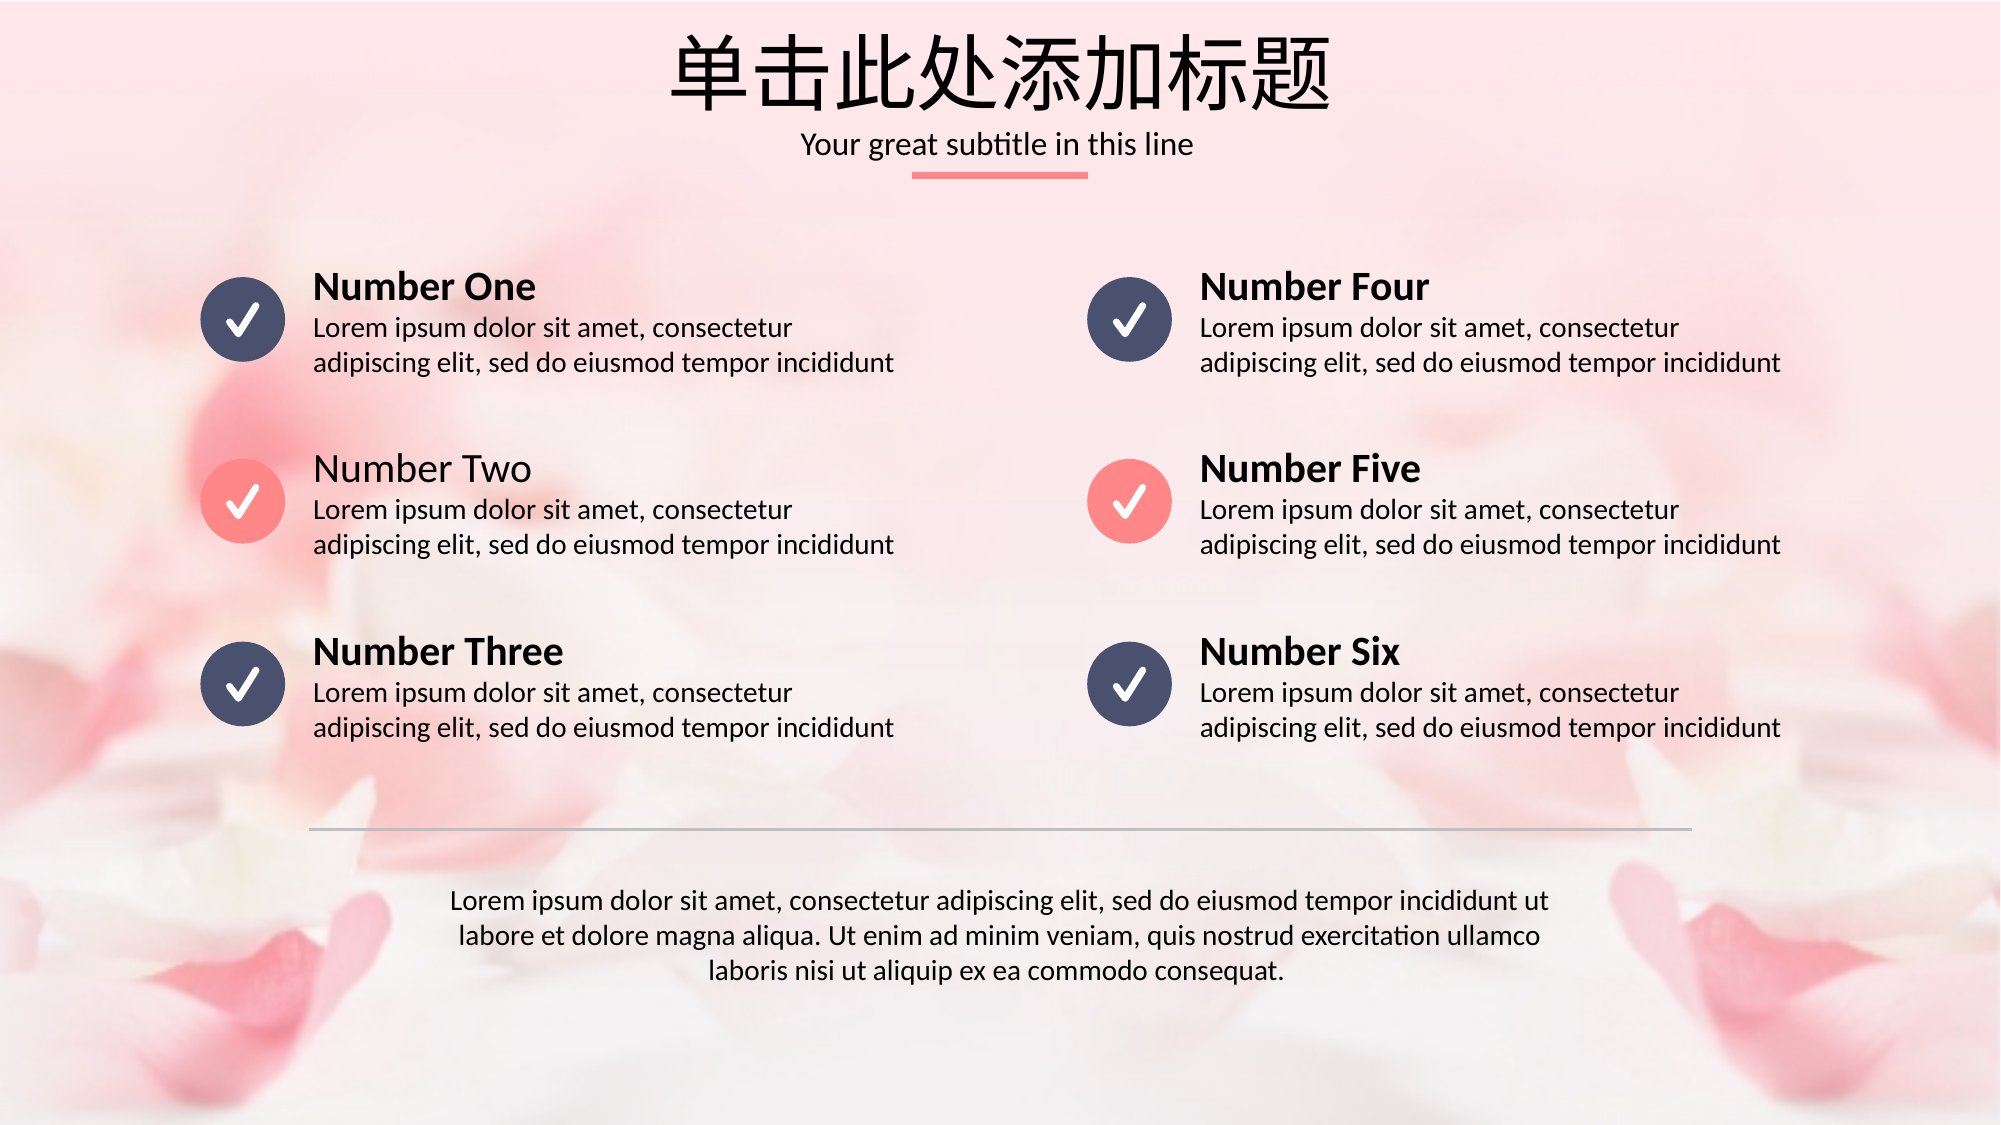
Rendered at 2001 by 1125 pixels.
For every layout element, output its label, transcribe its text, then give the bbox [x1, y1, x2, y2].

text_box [298, 433, 913, 569]
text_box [1185, 251, 1800, 387]
picture [1001, 0, 2001, 1125]
text_box 单击此处添加标题 [301, 0, 1699, 157]
text_box Your great subtitle in this line [785, 115, 1210, 170]
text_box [298, 251, 913, 387]
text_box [298, 615, 913, 752]
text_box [1087, 641, 1172, 727]
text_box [1185, 433, 1800, 569]
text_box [1087, 458, 1172, 544]
picture [0, 0, 1000, 1125]
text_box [200, 277, 286, 362]
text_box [200, 641, 286, 727]
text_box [1087, 277, 1172, 362]
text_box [1185, 615, 1800, 752]
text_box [200, 458, 286, 544]
text_box Lorem ipsum dolor sit amet, consectetur adipiscing elit, sed do eiusmod tempor incididunt ut labore et dolore magna aliqua. Ut enim ad minim veniam, quis nostrud exercitation ullamco laboris nisi ut aliquip ex ea commodo consequat. [410, 874, 1000, 994]
text_box Lorem ipsum dolor sit amet, consectetur adipiscing elit, sed do eiusmod tempor incididunt ut labore et dolore magna aliqua. Ut enim ad minim veniam, quis nostrud exercitation ullamco laboris nisi ut aliquip ex ea commodo consequat. [1001, 874, 1590, 994]
